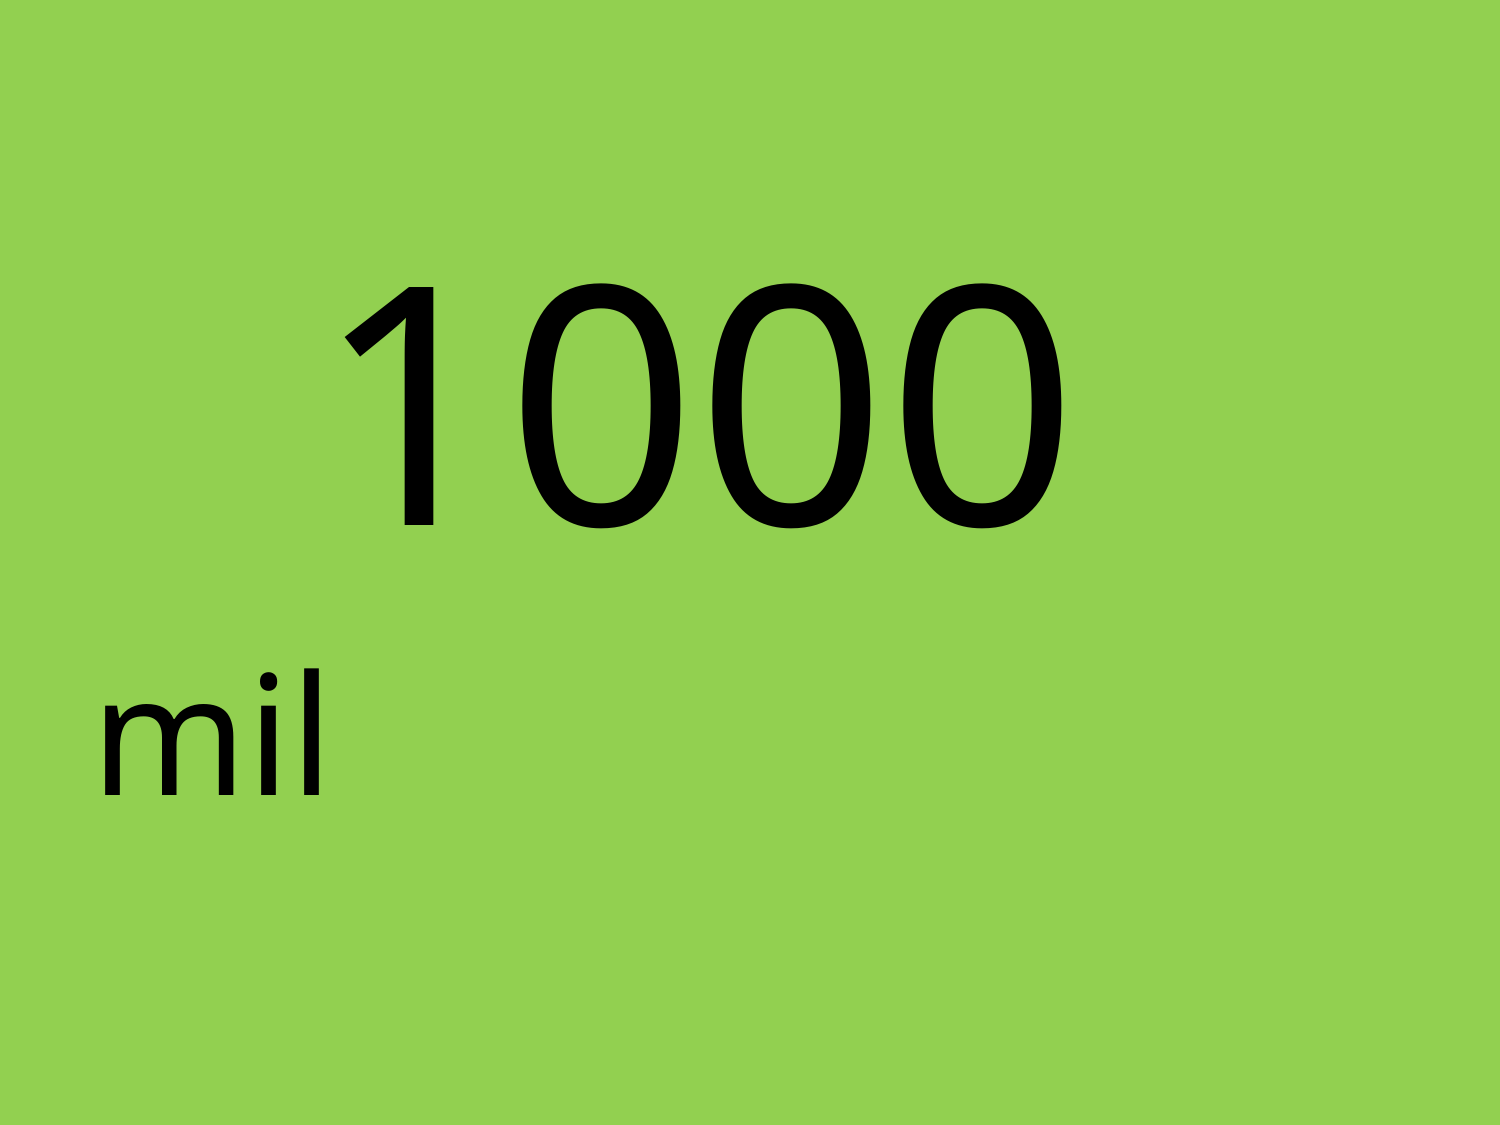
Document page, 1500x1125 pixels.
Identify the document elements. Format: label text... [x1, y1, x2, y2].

text_box 1000 [301, 184, 1187, 600]
text_box mil [76, 621, 1353, 837]
